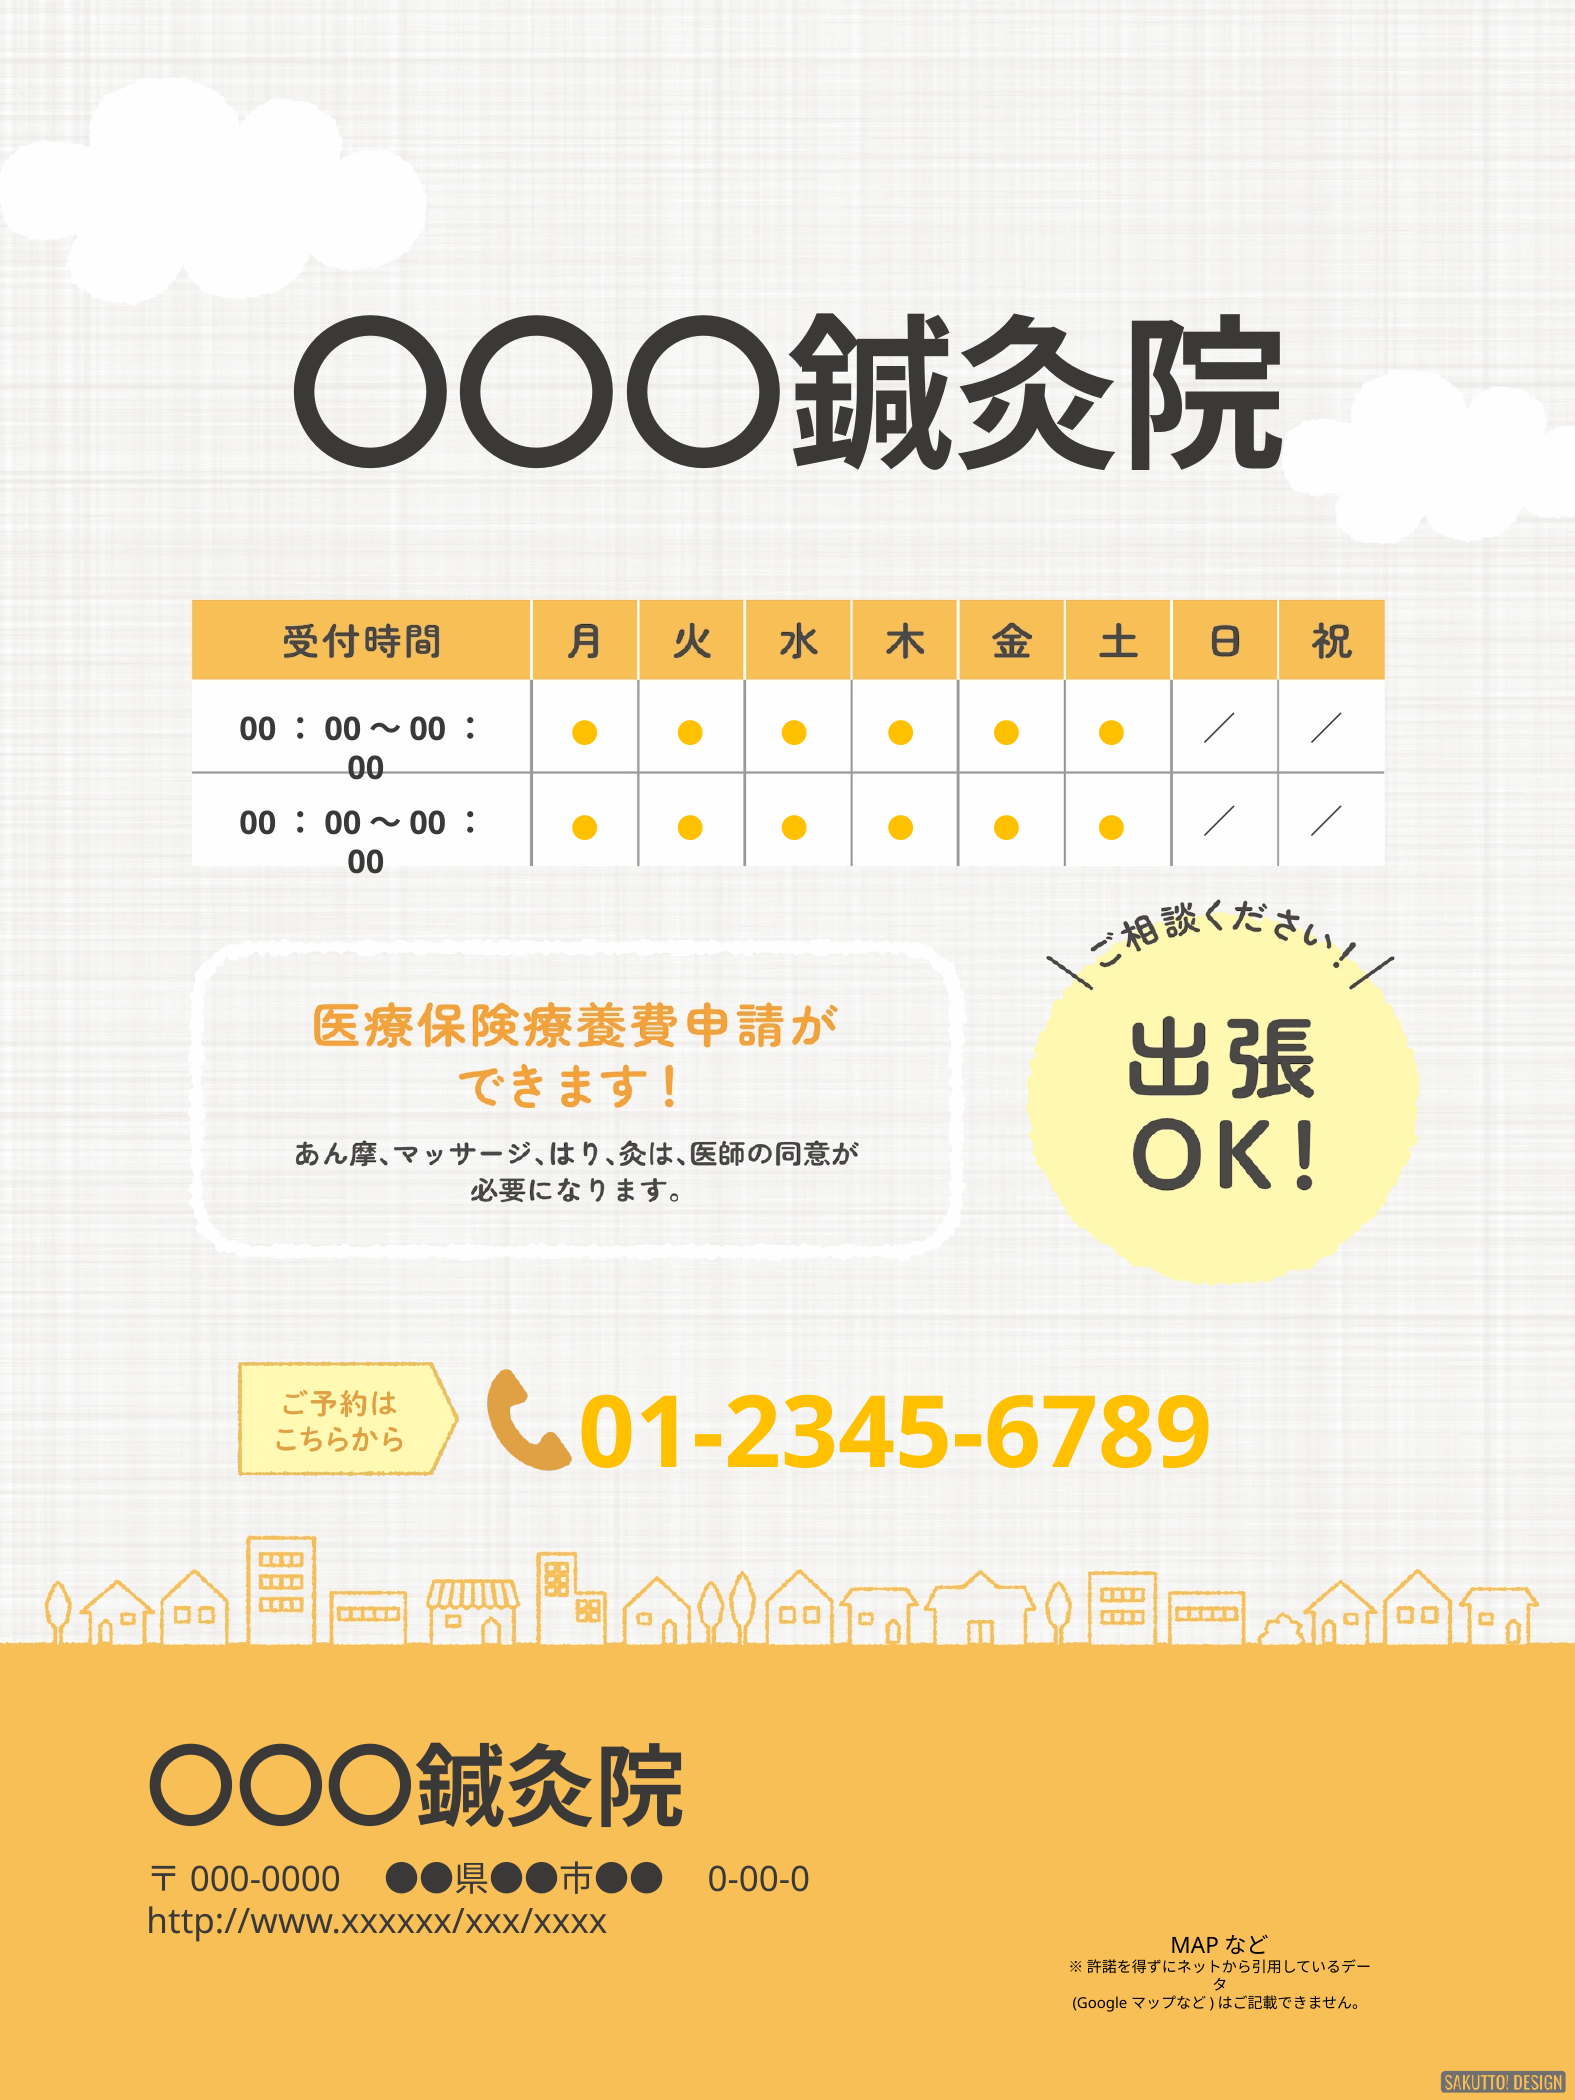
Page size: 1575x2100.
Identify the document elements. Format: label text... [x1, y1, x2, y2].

text_box 00：00～00：00 [224, 794, 508, 888]
text_box ● [661, 701, 730, 756]
text_box ● [765, 701, 834, 756]
text_box 01-2345-6789 [615, 1359, 1400, 1495]
text_box ● [555, 701, 624, 756]
text_box ● [765, 796, 834, 850]
text_box 〒000-0000 ●●県●●市●● 0-00-0 http://www.xxxxxx/xxx/xxxx [131, 1849, 966, 1948]
text_box 〇〇〇鍼灸院 [131, 1722, 731, 1845]
text_box ● [1082, 796, 1151, 850]
text_box ／ [1295, 793, 1364, 847]
text_box 00：00～00：00 [224, 700, 508, 794]
text_box ／ [1295, 700, 1364, 754]
text_box ● [977, 701, 1046, 756]
text_box ● [555, 796, 624, 850]
text_box 〇〇〇鍼灸院 [246, 281, 1329, 497]
text_box ● [1082, 701, 1151, 756]
text_box ● [661, 796, 730, 850]
text_box ● [977, 796, 1046, 850]
text_box ● [871, 796, 940, 850]
text_box ● [871, 701, 940, 756]
text_box MAPなど ※許諾を得ずにネットから引用しているデータ (Googleマップなど)はご記載できません。 [1050, 2015, 1389, 2020]
text_box ／ [1188, 793, 1257, 847]
picture [0, 0, 1575, 2100]
text_box ／ [1188, 700, 1257, 754]
